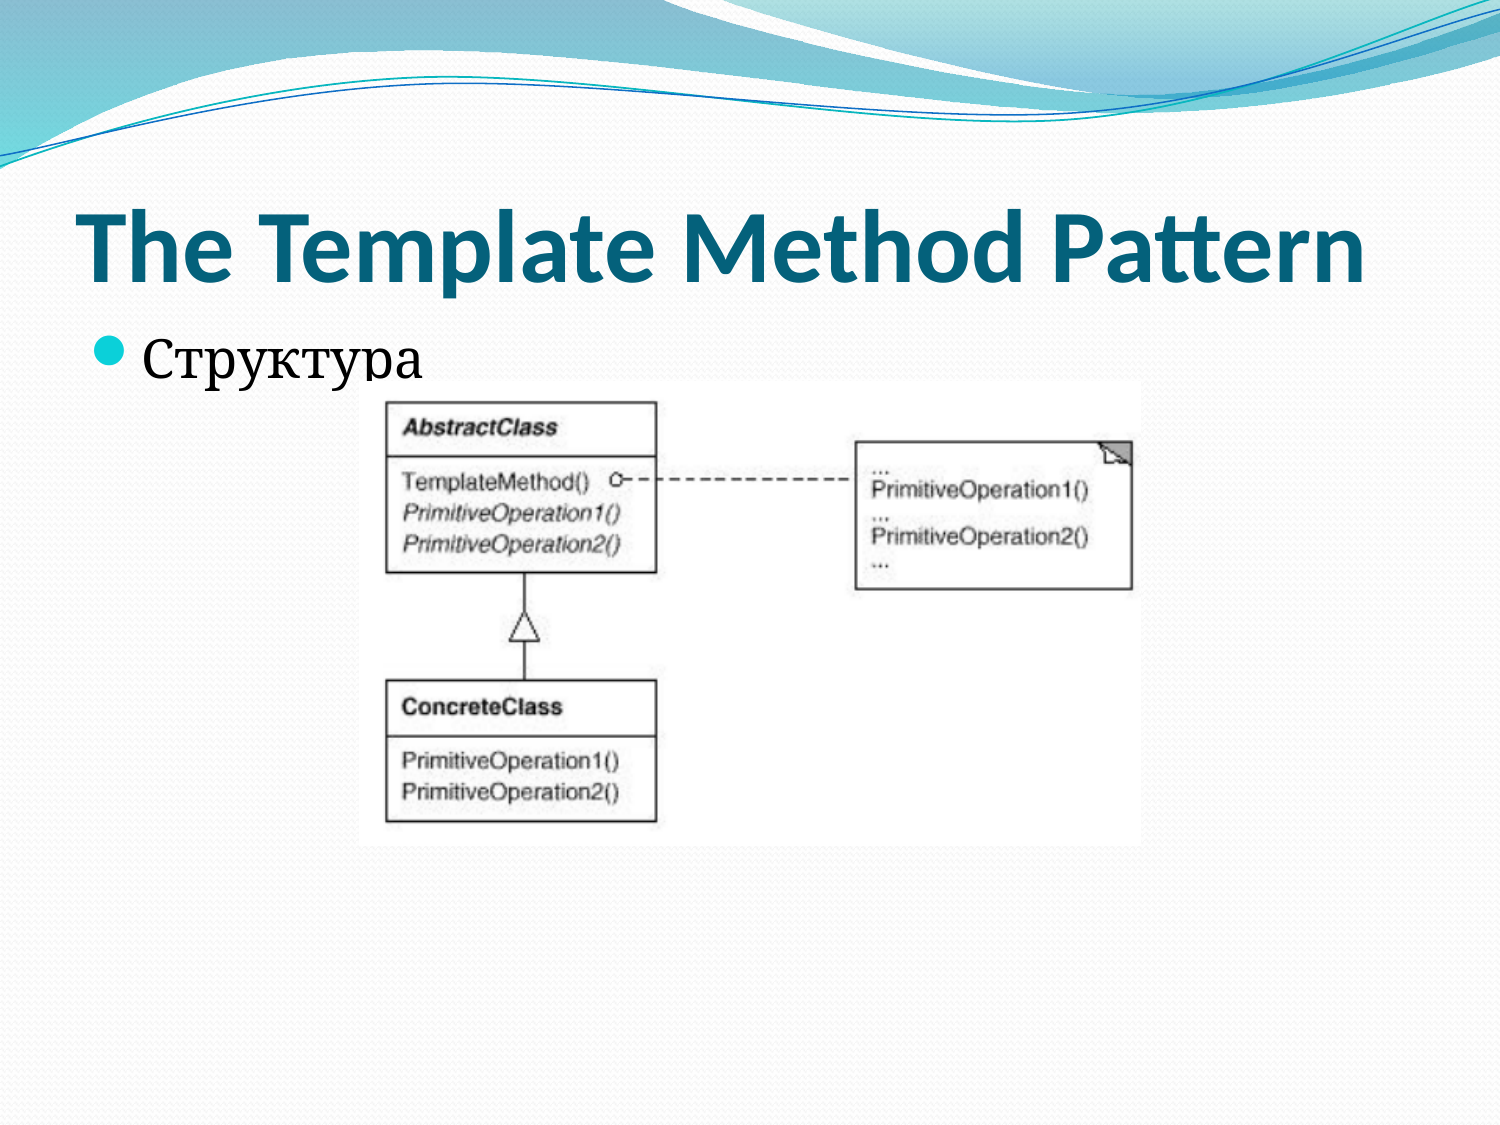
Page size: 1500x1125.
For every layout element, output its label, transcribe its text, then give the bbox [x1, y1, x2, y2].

picture [359, 381, 1141, 847]
title The Abstract Factory Pattern [352, 382, 1147, 859]
list Структура [75, 317, 1425, 1038]
title The Template Method Pattern [75, 115, 1425, 303]
